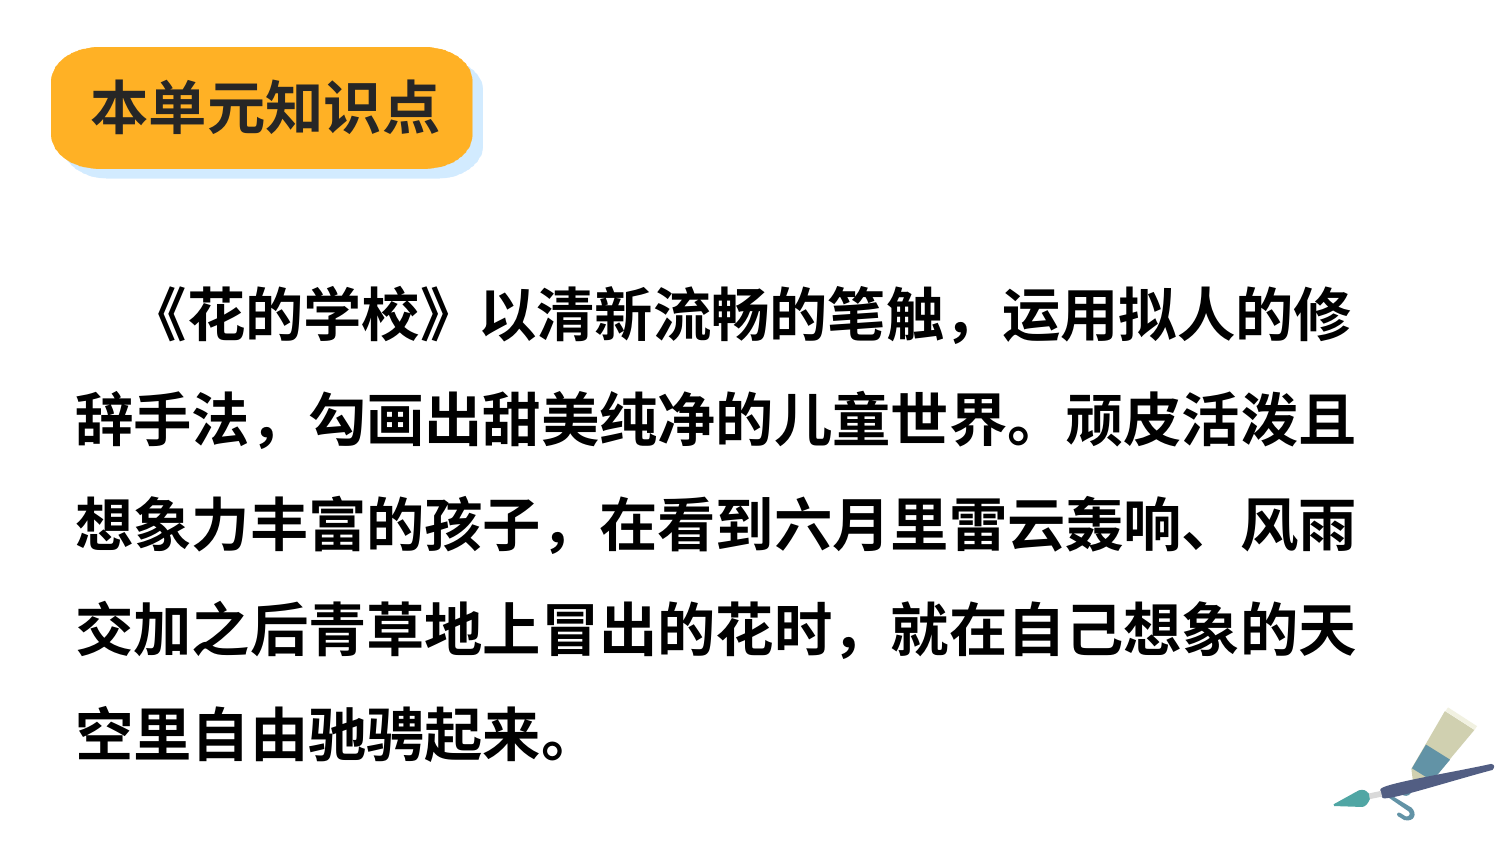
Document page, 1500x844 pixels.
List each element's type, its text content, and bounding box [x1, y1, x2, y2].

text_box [1358, 708, 1481, 844]
picture [51, 47, 483, 179]
text_box 《花的学校》以清新流畅的笔触，运用拟人的修辞手法，勾画出甜美纯净的儿童世界。顽皮活泼且想象力丰富的孩子，在看到六月里雷云轰响、风雨交加之后青草地上冒出的花时，就在自己想象的天空里自由驰骋起来。 [63, 237, 1370, 844]
